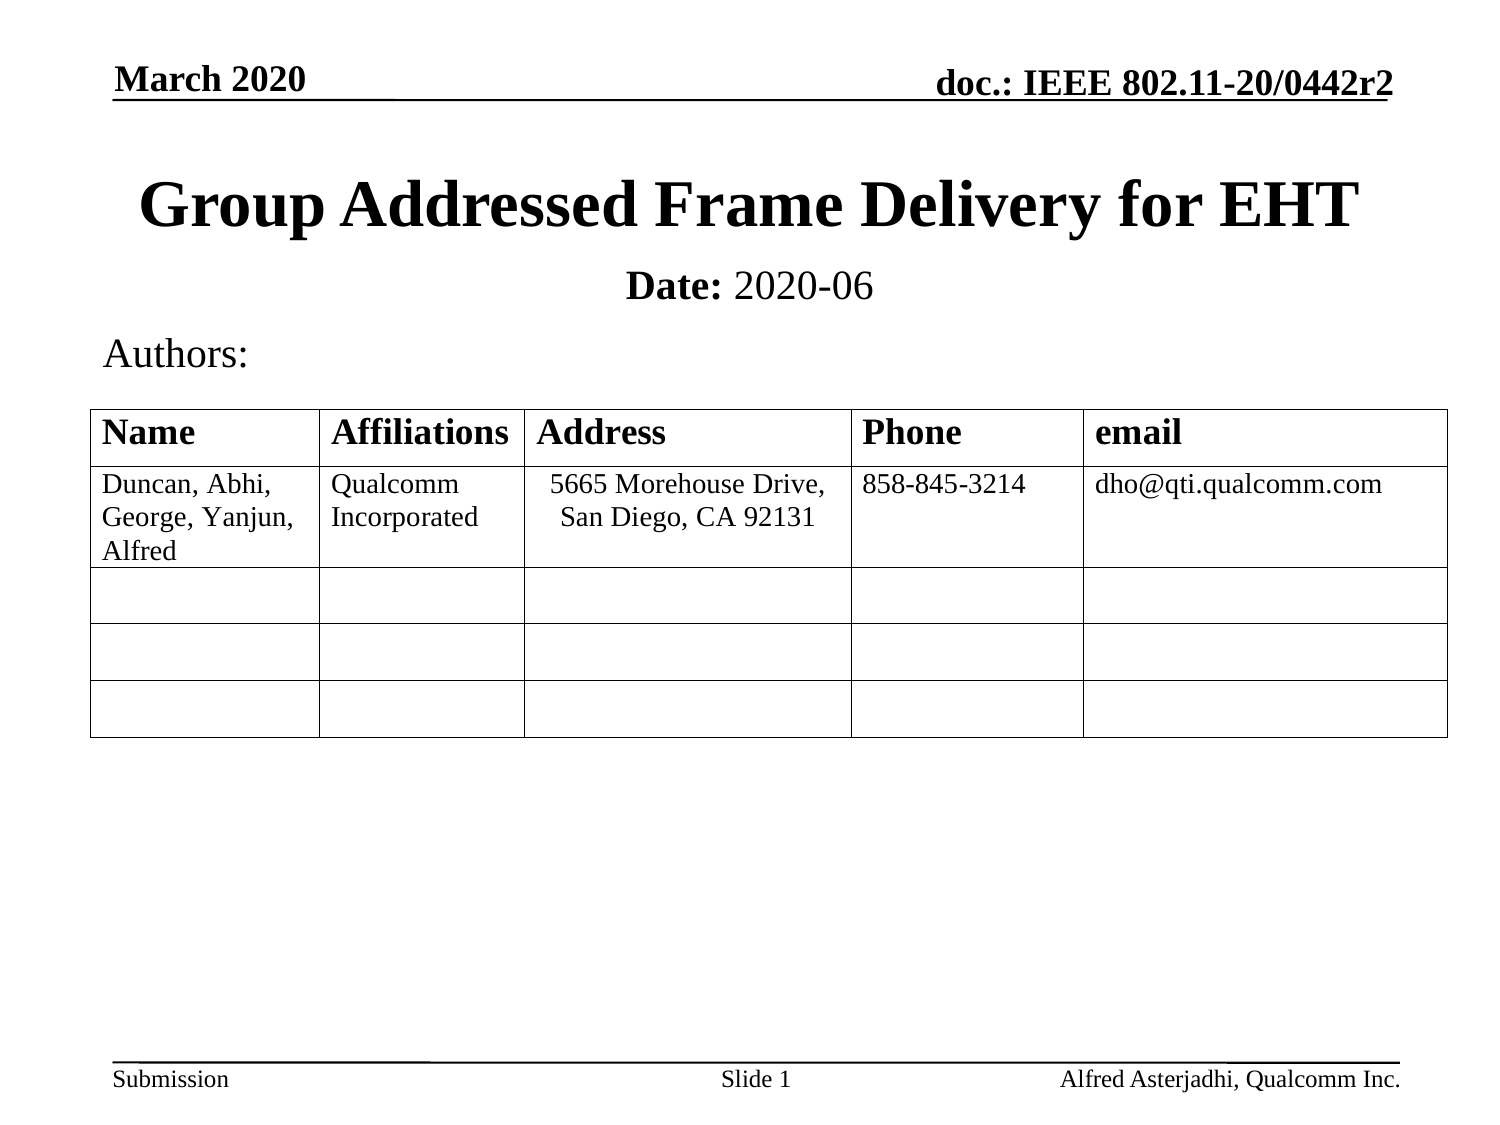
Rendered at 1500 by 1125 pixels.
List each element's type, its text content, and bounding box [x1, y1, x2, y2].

title Group Addressed Frame Delivery for EHT [112, 112, 1388, 249]
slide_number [114, 54, 493, 100]
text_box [74, 408, 1472, 819]
list Date: 2020-06 [112, 249, 1388, 316]
slide_number Slide 1 [712, 1061, 800, 1123]
text_box Authors: [87, 318, 325, 381]
footer Alfred Asterjadhi, Qualcomm Inc. [902, 1061, 1402, 1093]
